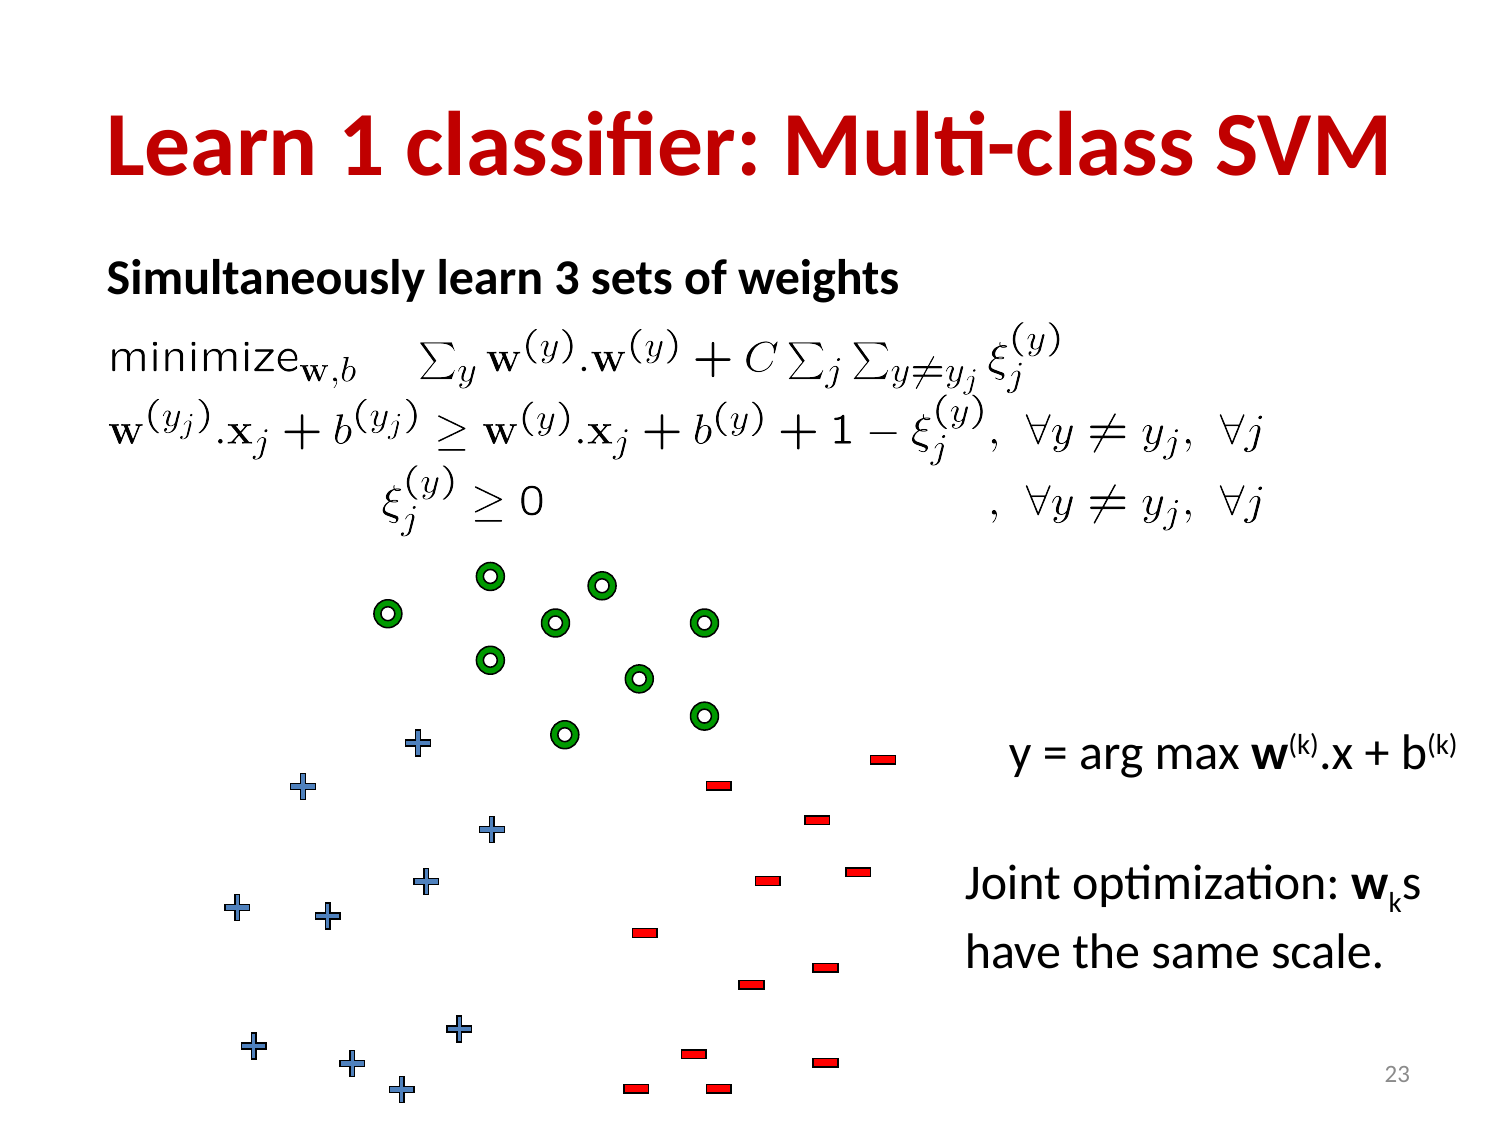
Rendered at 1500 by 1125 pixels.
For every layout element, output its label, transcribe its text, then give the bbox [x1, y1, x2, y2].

text_box y = arg max w(k).x + b(k) [994, 711, 1473, 787]
title Learn 1 classifier: Multi-class SVM [75, 45, 1425, 233]
text_box Joint optimization: wks have the same scale. [950, 842, 1500, 986]
text_box Simultaneously learn 3 sets of weights [91, 237, 916, 313]
picture [107, 320, 1263, 538]
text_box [224, 562, 896, 1103]
slide_number 23 [1074, 1042, 1425, 1103]
